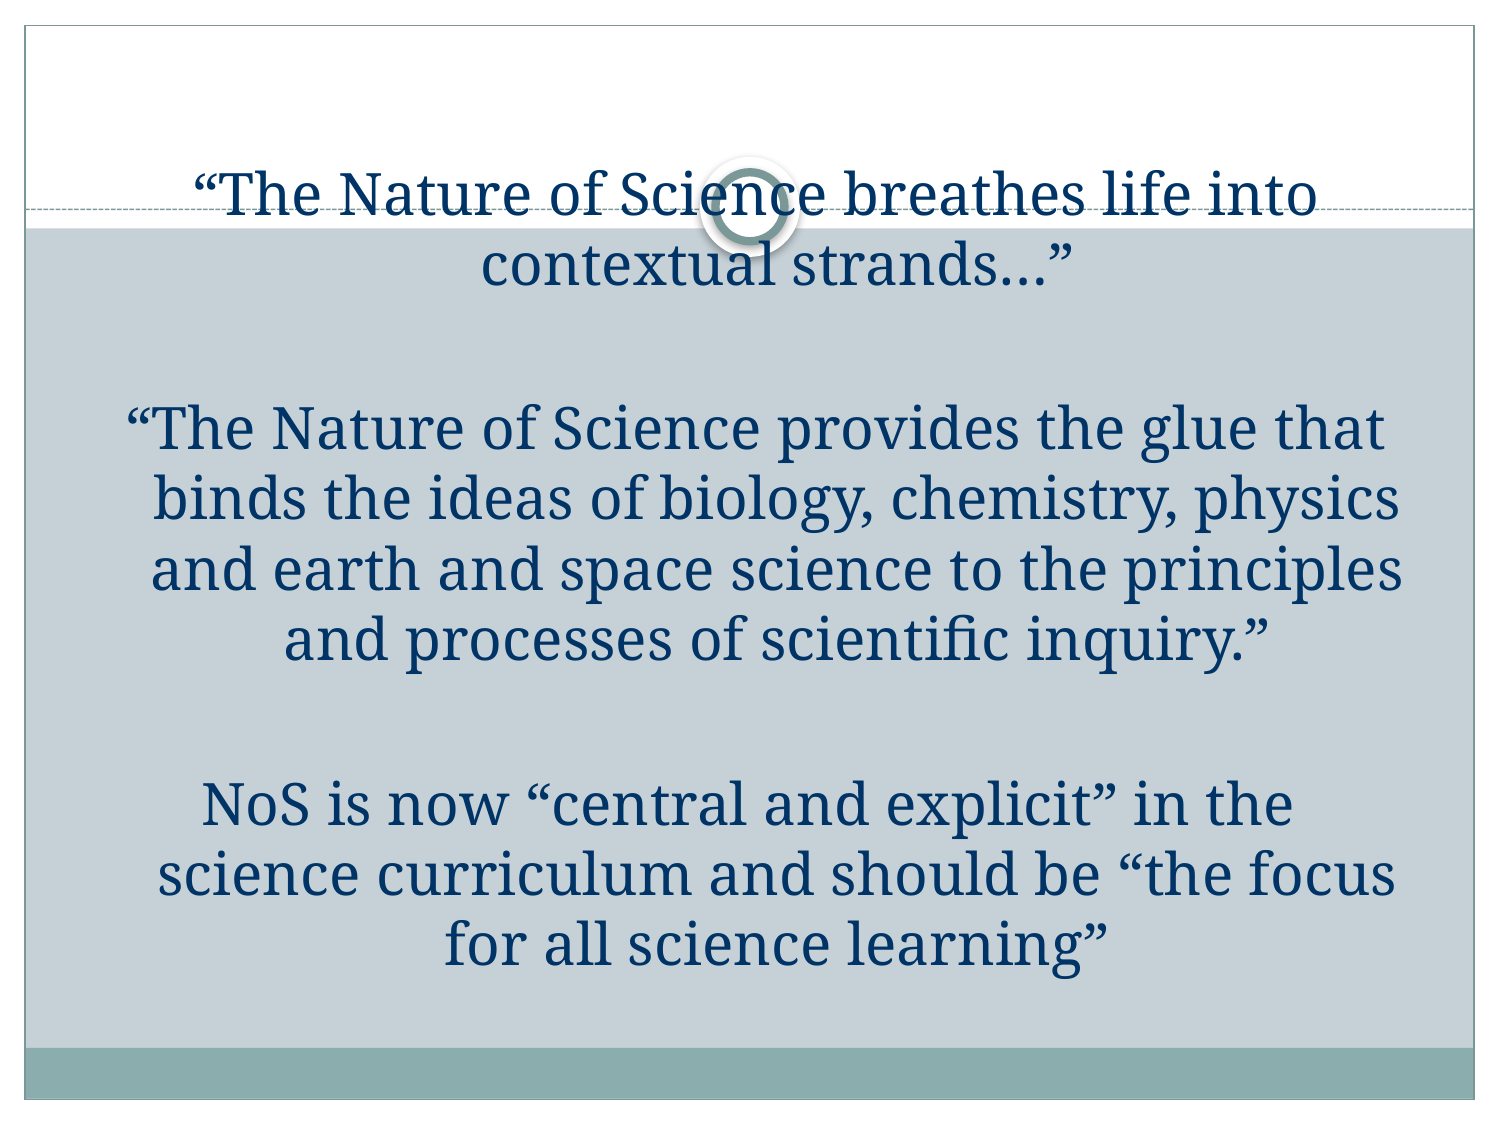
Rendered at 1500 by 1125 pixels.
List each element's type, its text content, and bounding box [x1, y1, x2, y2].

list “The Nature of Science breathes life into contextual strands…” “The Nature of Science provides the glue that binds the ideas of biology, chemistry, physics and earth and space science to the principles and processes of scientific inquiry.” NoS is now “central and explicit” in the science curriculum and should be “the focus for all science learning” [88, 148, 1425, 1047]
